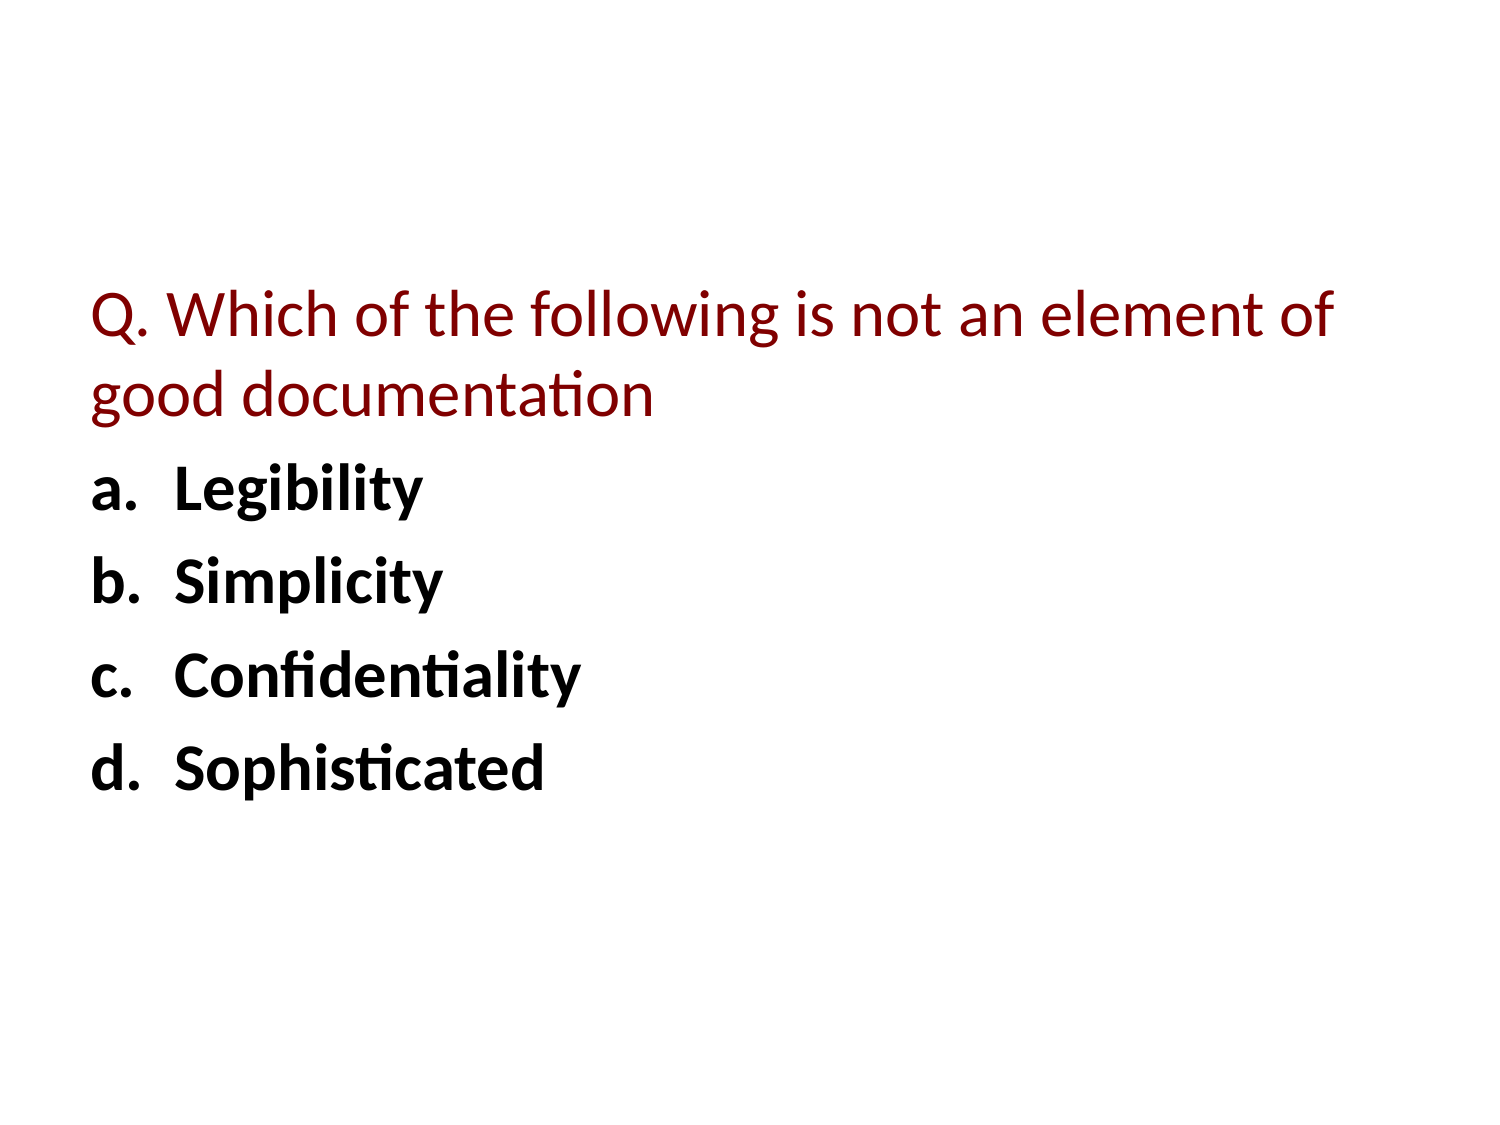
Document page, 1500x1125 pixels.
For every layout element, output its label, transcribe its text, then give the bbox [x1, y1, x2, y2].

list Q. Which of the following is not an element of good documentation Legibility Simplicity Confidentiality Sophisticated [75, 262, 1425, 1005]
